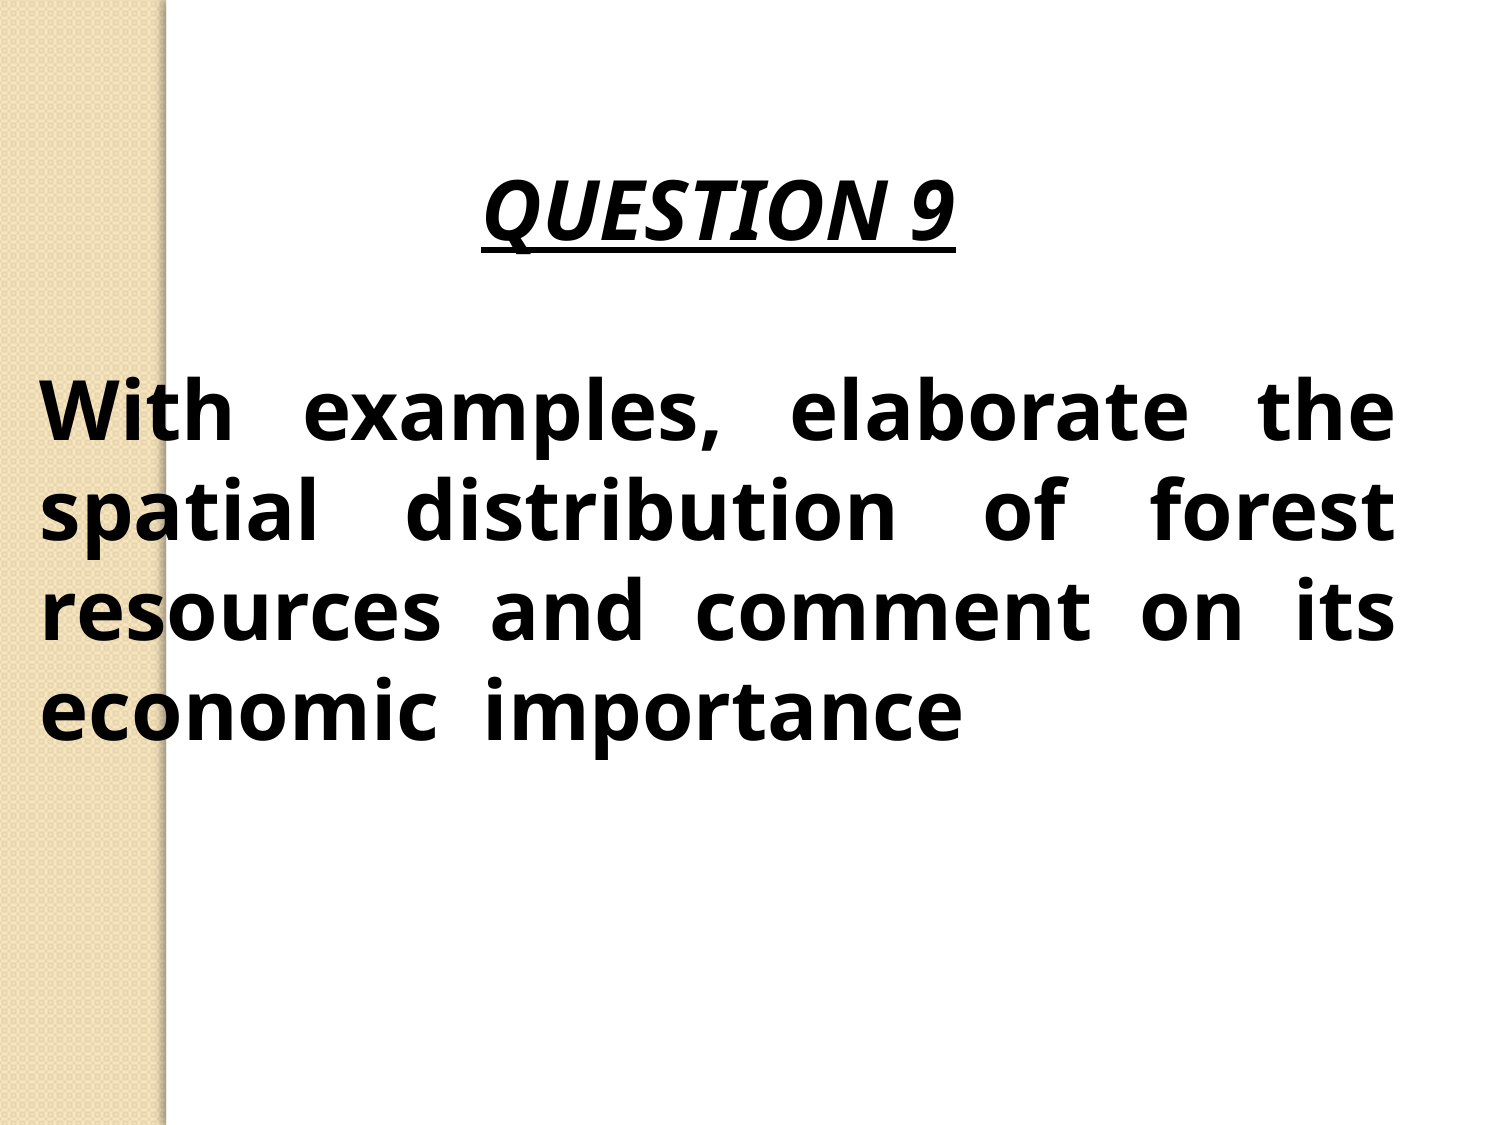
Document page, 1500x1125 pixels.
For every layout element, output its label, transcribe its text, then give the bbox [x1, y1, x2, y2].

text_box QUESTION 9 With examples, elaborate the spatial distribution of forest resources and comment on its economic importance [24, 149, 1413, 765]
